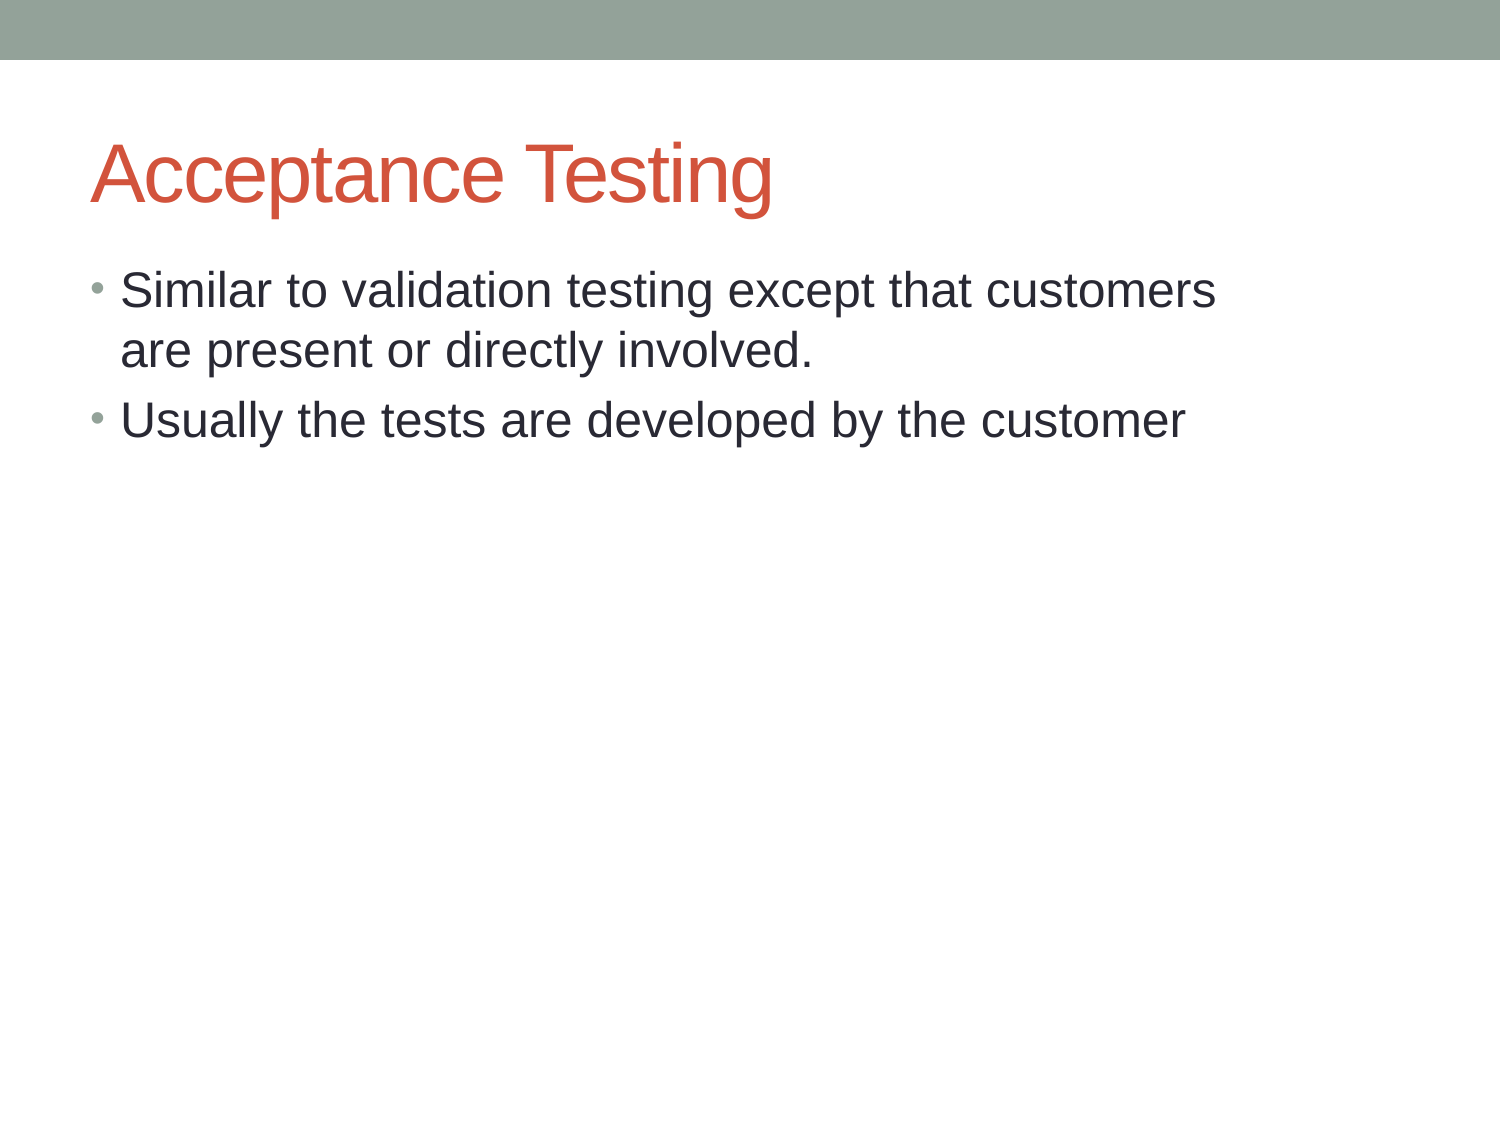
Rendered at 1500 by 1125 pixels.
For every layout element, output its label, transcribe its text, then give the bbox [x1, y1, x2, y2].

title Acceptance Testing [75, 87, 1425, 250]
list Similar to validation testing except that customers are present or directly involved. Usually the tests are developed by the customer [75, 249, 1313, 900]
